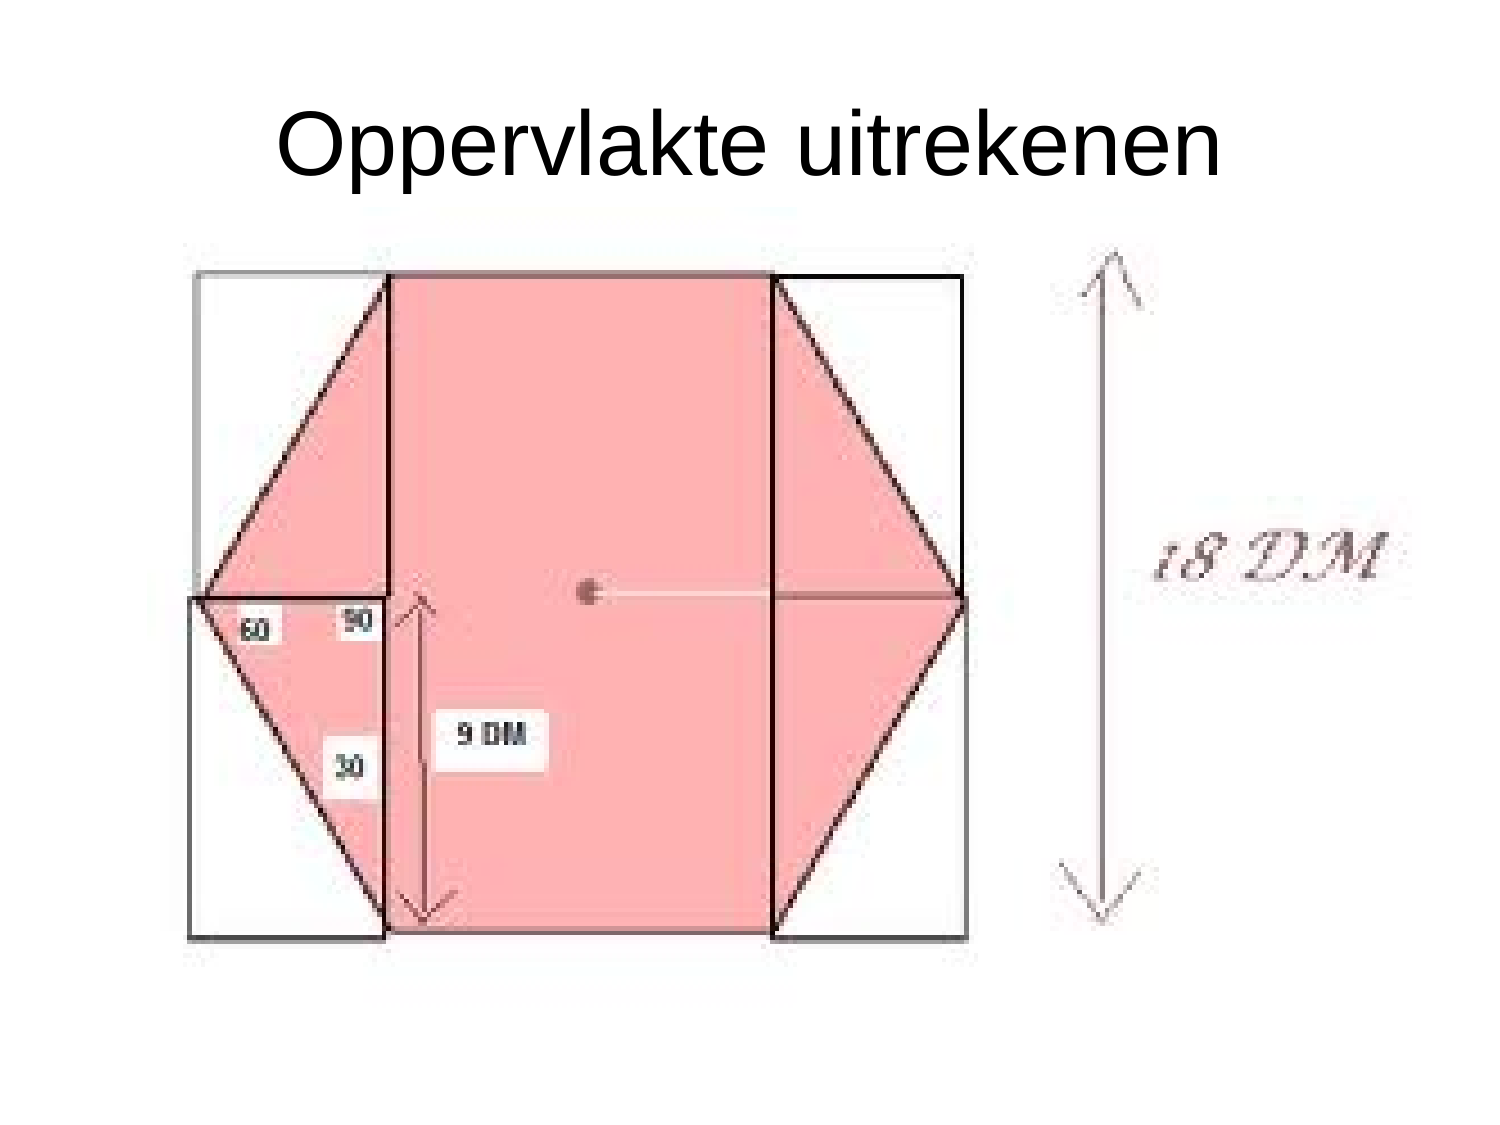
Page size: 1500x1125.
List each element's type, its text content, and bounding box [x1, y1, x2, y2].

title Oppervlakte uitrekenen [75, 45, 1425, 233]
picture [147, 207, 1435, 1008]
